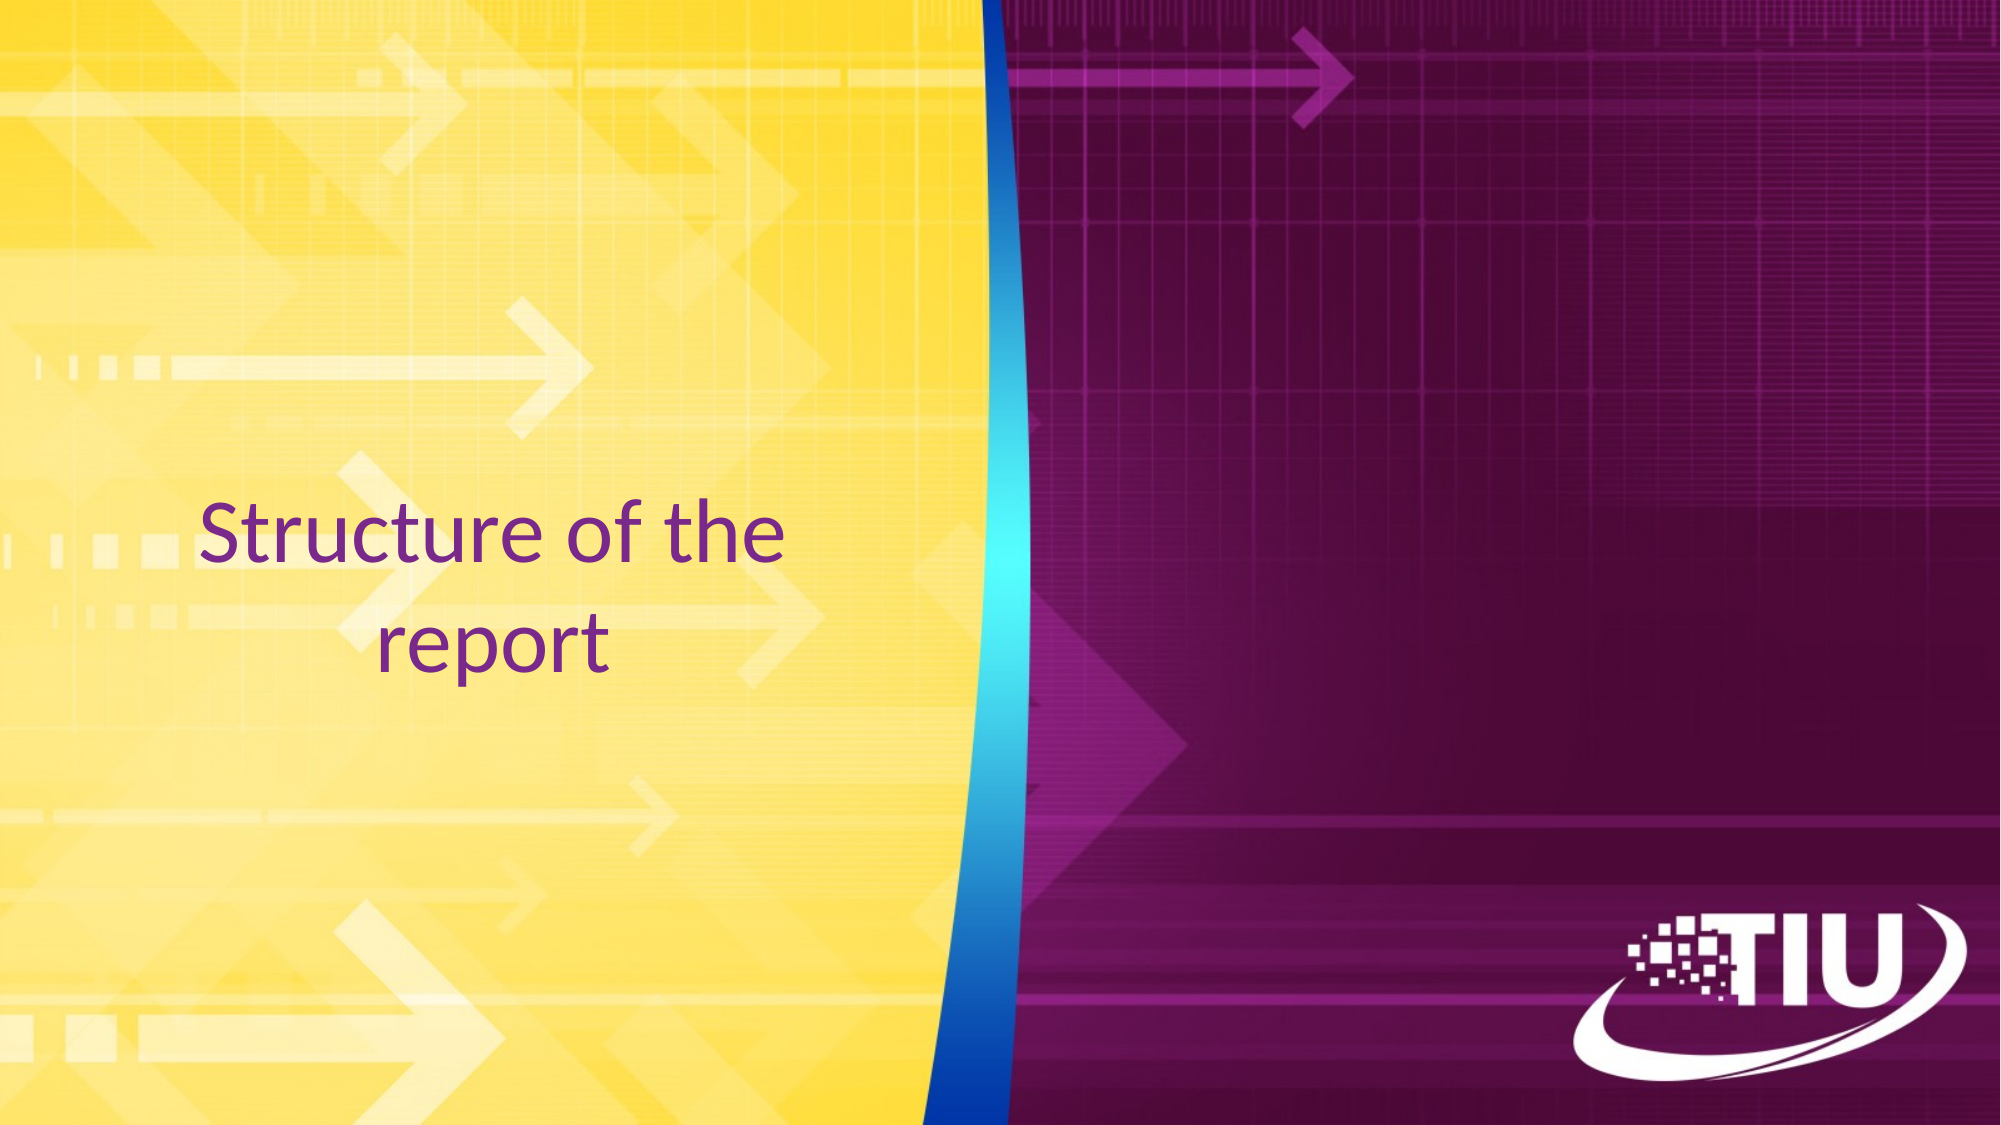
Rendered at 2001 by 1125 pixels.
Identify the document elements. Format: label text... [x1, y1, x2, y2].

title Structure of the report [75, 75, 913, 1088]
picture [0, 0, 2001, 1125]
